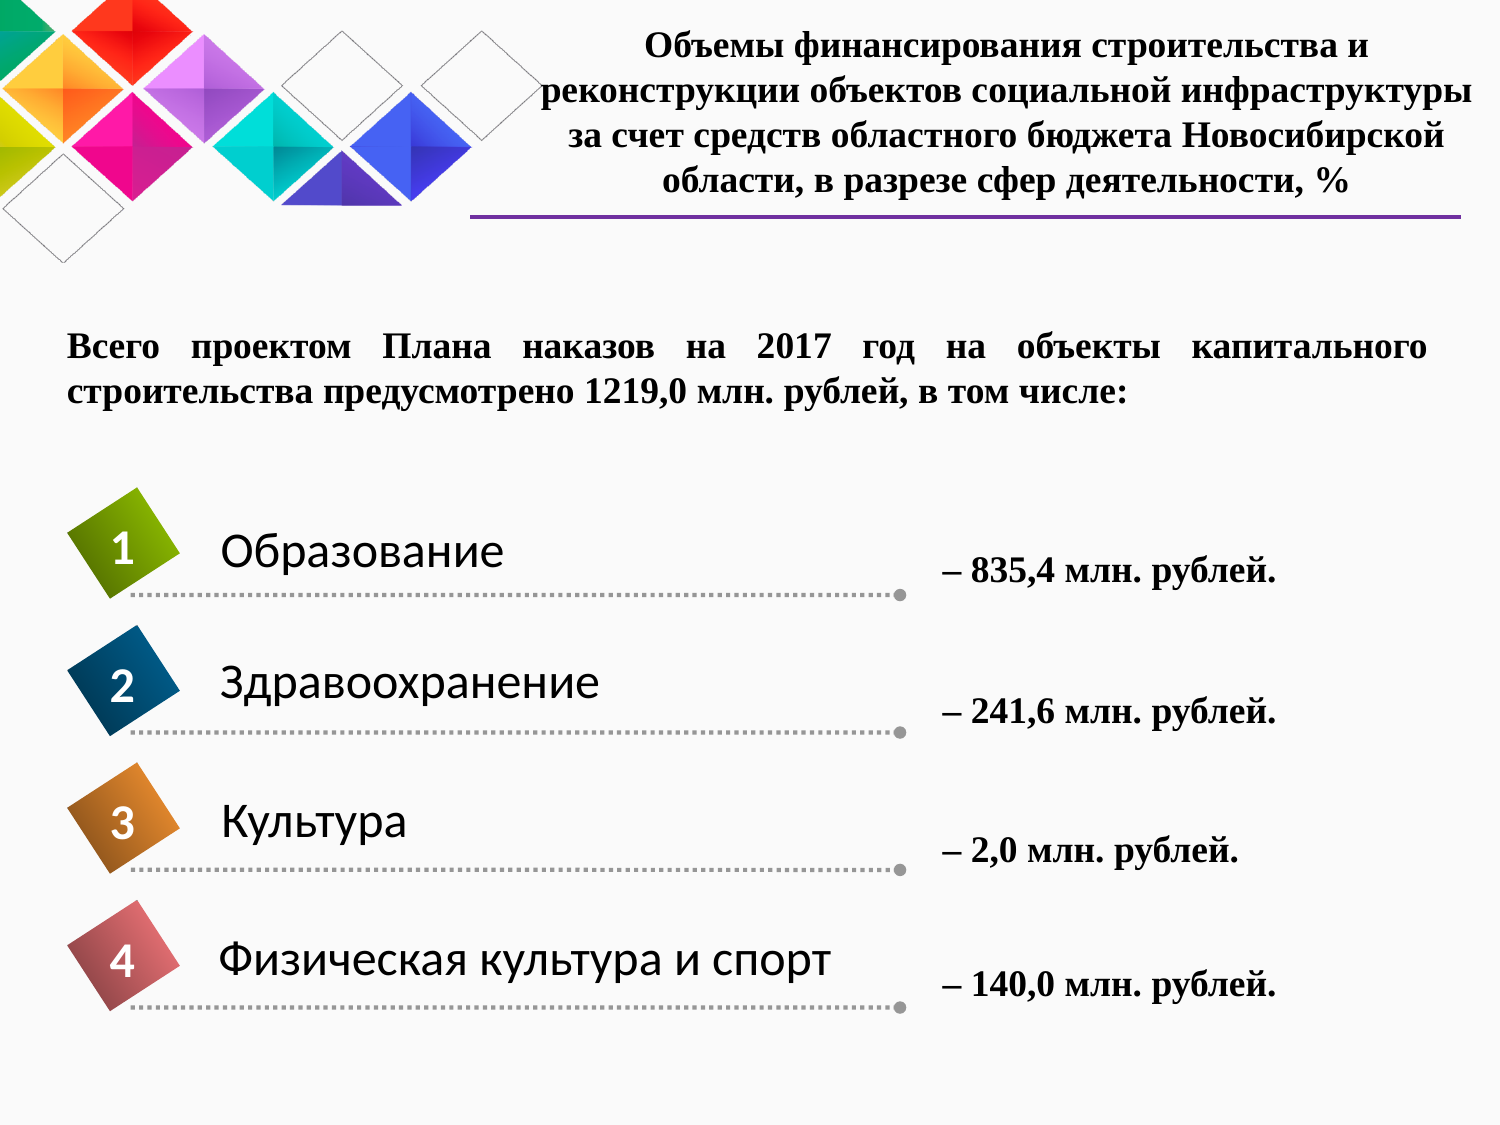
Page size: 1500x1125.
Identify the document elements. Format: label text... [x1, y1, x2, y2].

text_box Объемы финансирования строительства и реконструкции объектов социальной инфраструктуры за счет средств областного бюджета Новосибирской области, в разрезе сфер деятельности, % [522, 12, 1491, 208]
text_box Всего проектом Плана наказов на 2017 год на объекты капитального строительства предусмотрено 1219,0 млн. рублей, в том числе: [52, 313, 1444, 419]
picture [0, 0, 678, 263]
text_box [81, 503, 1482, 1013]
